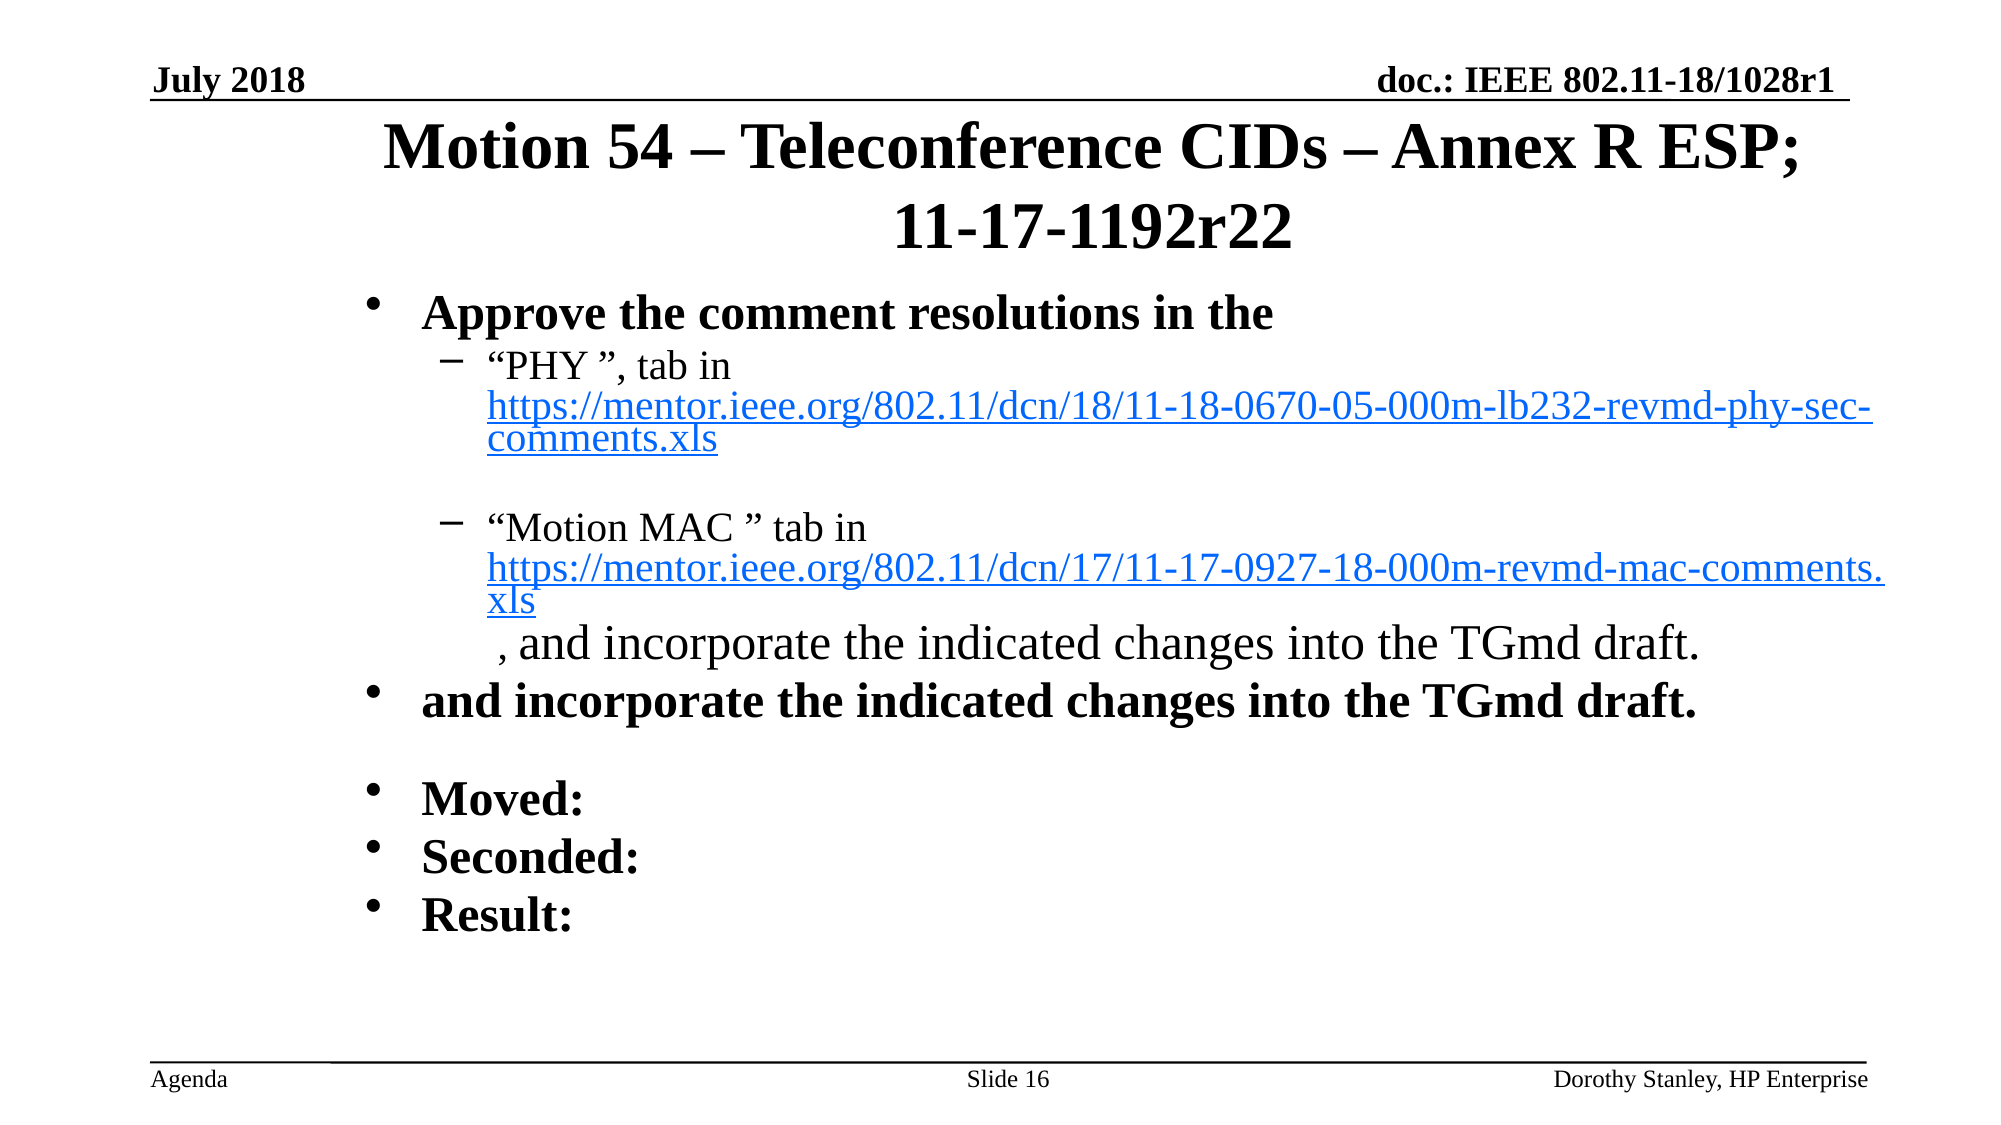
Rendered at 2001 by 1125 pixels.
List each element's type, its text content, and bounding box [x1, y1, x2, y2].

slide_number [152, 54, 567, 100]
list Approve the comment resolutions in the “PHY ”, tab in https://mentor.ieee.org/802.11/dcn/18/11-18-0670-05-000m-lb232-revmd-phy-sec-comments.xls “Motion MAC ” tab in https://mentor.ieee.org/802.11/dcn/17/11-17-0927-18-000m-revmd-mac-comments.xls , and incorporate the indicated changes into the TGmd draft. and incorporate the indicated changes into the TGmd draft. Moved: Seconded: Result: [350, 283, 1905, 1034]
footer Dorothy Stanley, HP Enterprise [1549, 1062, 1869, 1093]
slide_number Slide 16 [966, 1062, 1051, 1093]
title Motion 54 – Teleconference CIDs – Annex R ESP; 11-17-1192r22 [350, 94, 1838, 270]
